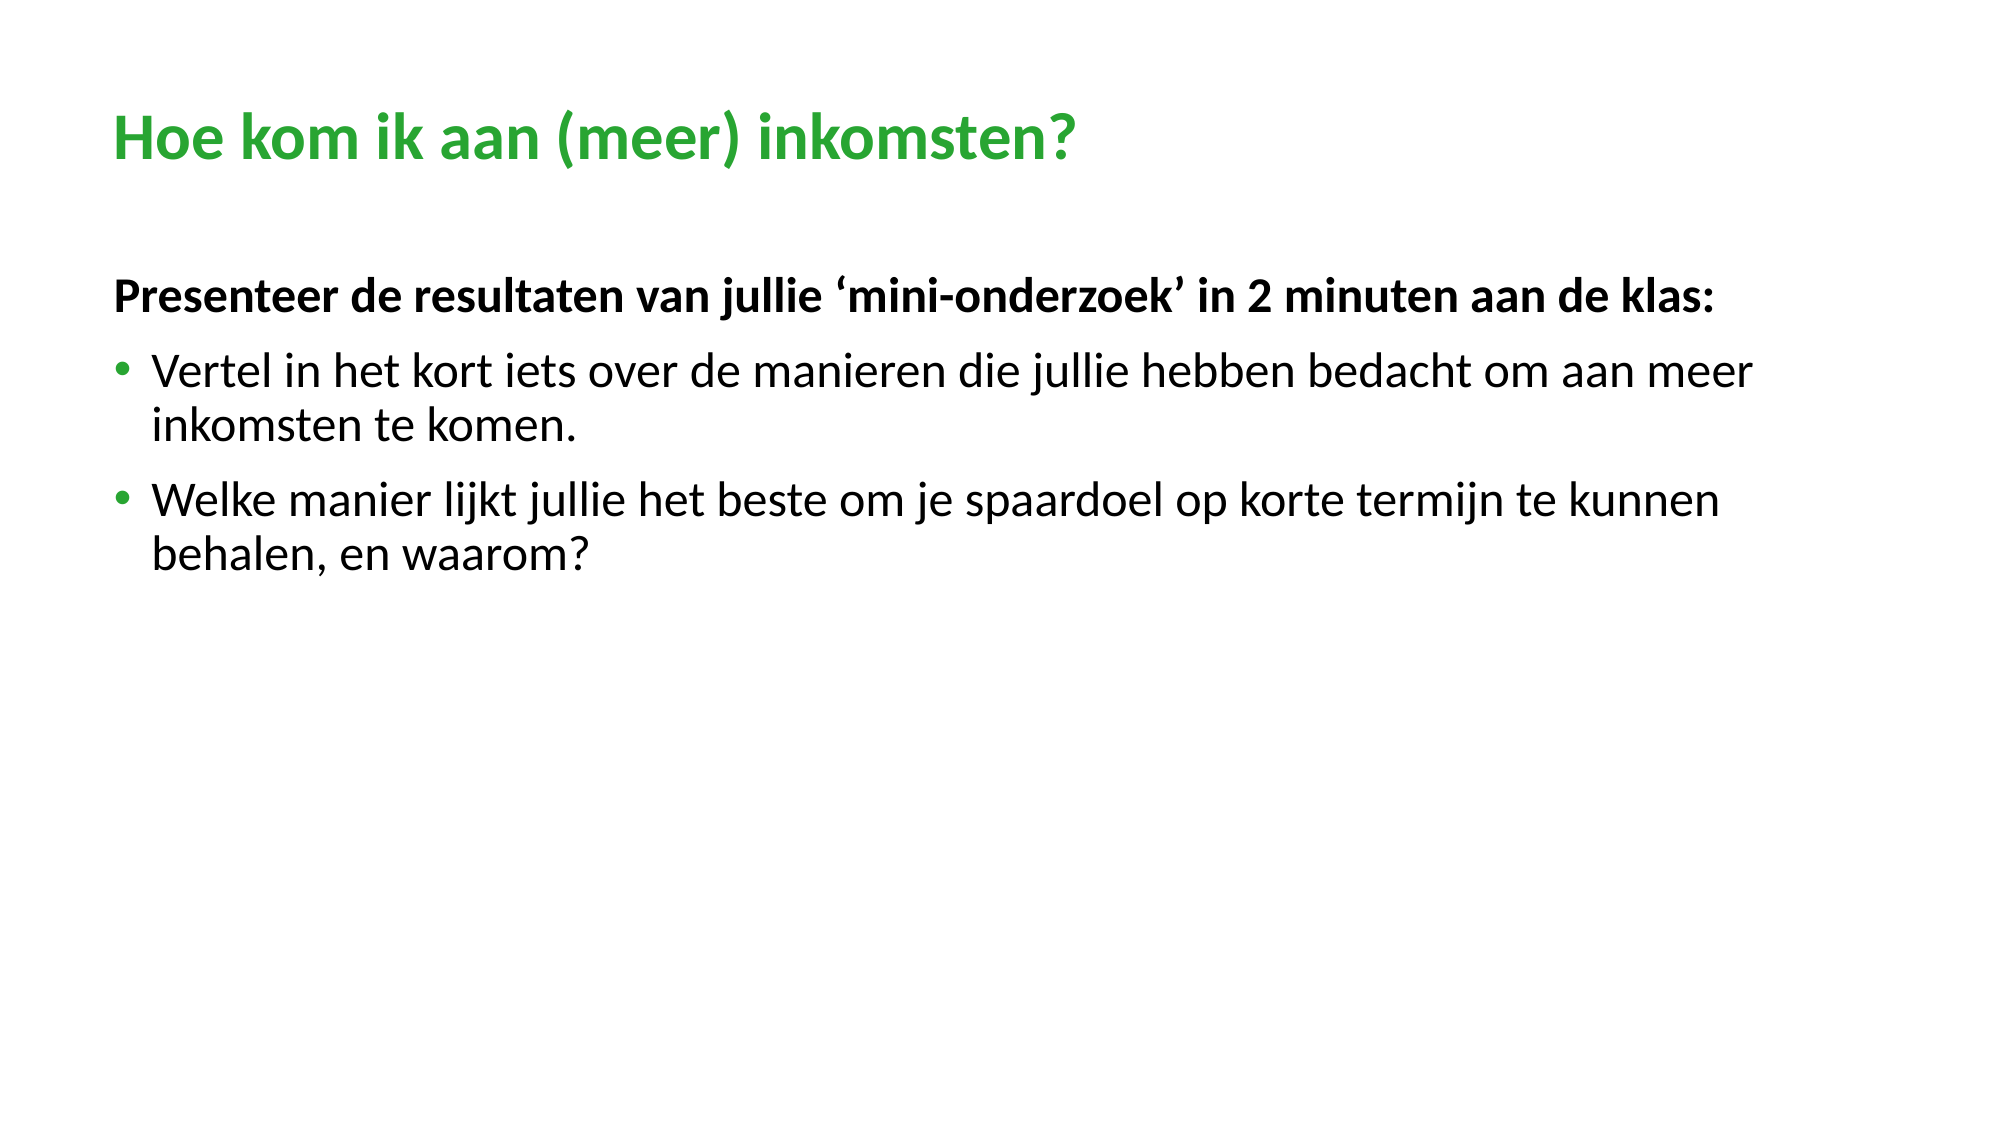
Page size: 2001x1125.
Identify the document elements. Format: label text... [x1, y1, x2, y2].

text_box Hoe kom ik aan (meer) inkomsten? Presenteer de resultaten van jullie ‘mini-onderzoek’ in 2 minuten aan de klas: Vertel in het kort iets over de manieren die jullie hebben bedacht om aan meer inkomsten te komen. Welke manier lijkt jullie het beste om je spaardoel op korte termijn te kunnen behalen, en waarom? [113, 101, 1819, 987]
